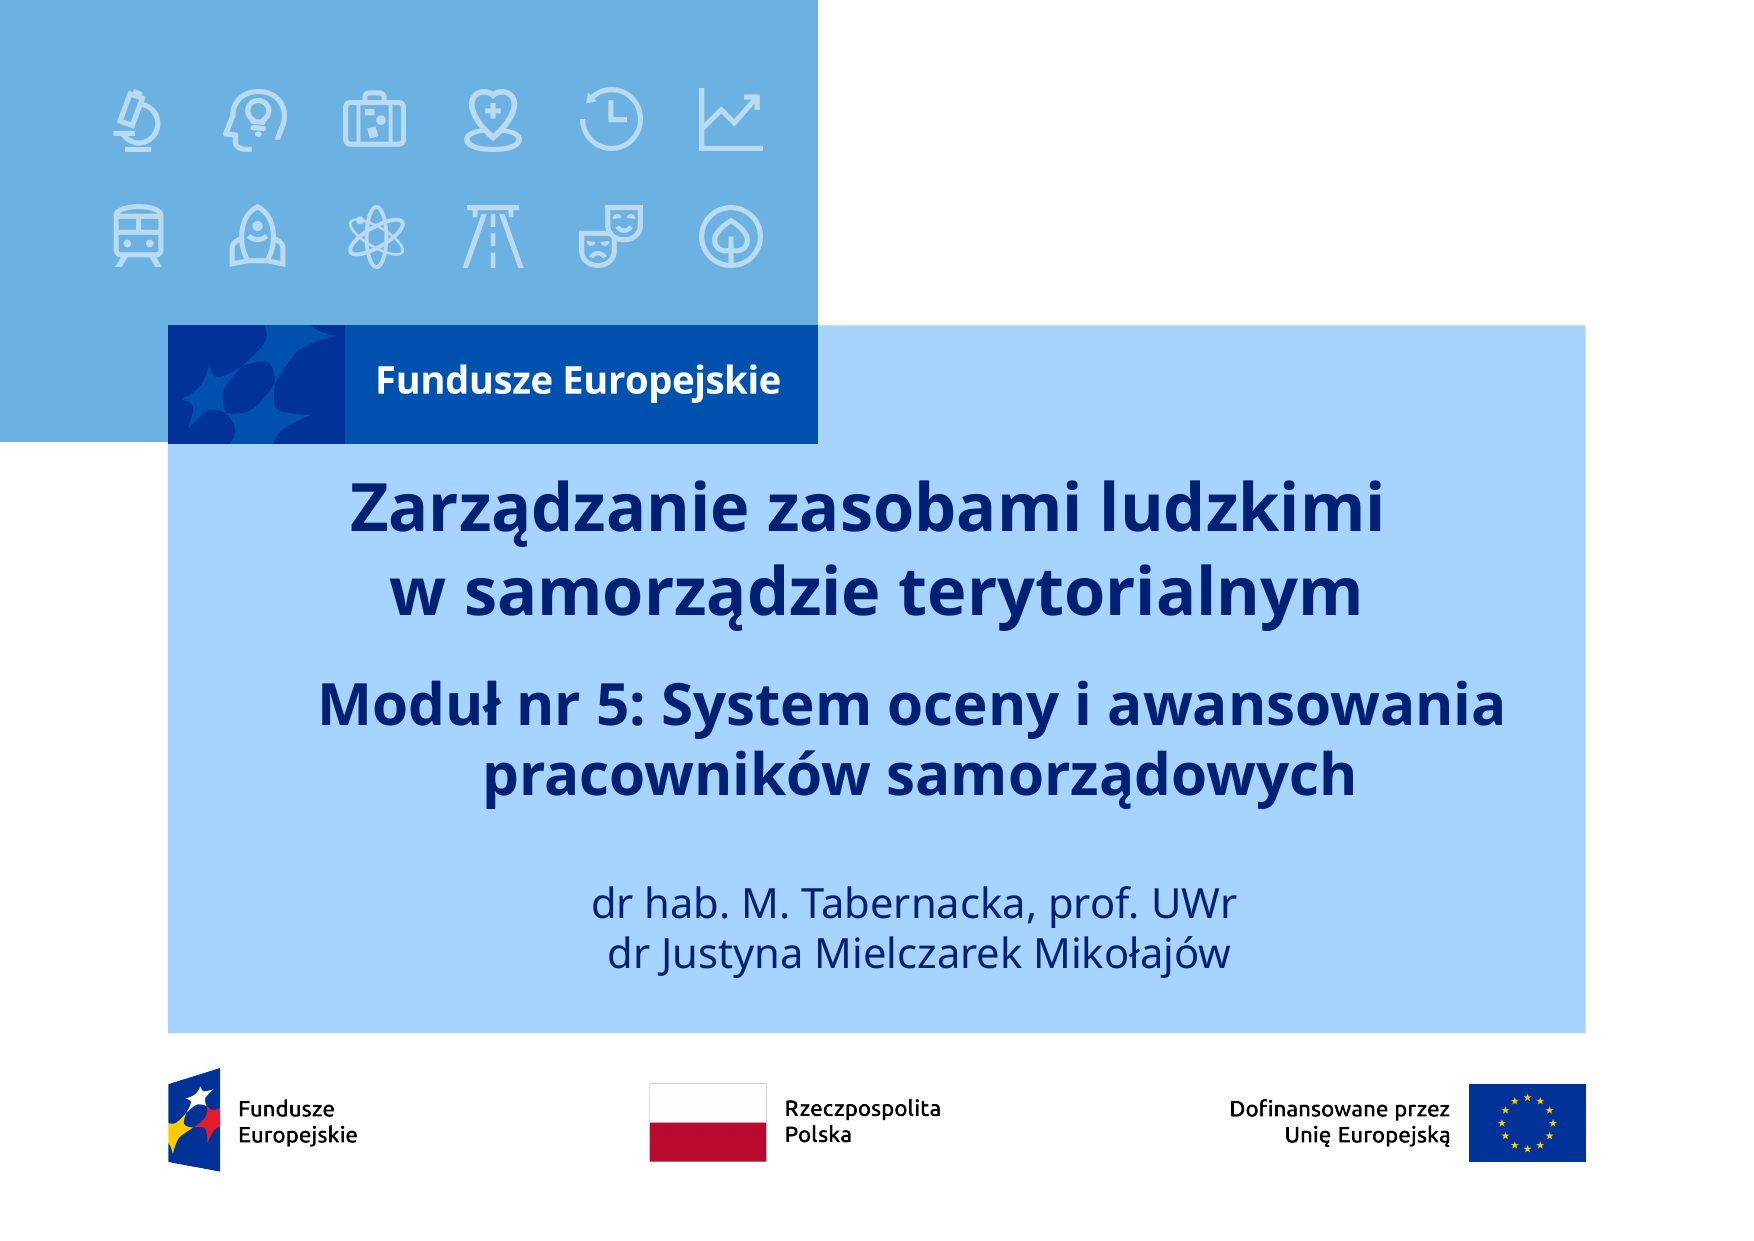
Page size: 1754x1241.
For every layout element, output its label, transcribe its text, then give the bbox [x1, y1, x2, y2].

text_box Zarządzanie zasobami ludzkimi w samorządzie terytorialnym [227, 461, 1527, 644]
picture [610, 1044, 979, 1201]
picture [1192, 1045, 1625, 1201]
picture [129, 1045, 396, 1201]
picture [168, 325, 818, 444]
title Moduł nr 5: System oceny i awansowania pracowników samorządowych dr hab. M. Tabernacka, prof. UWr dr Justyna Mielczarek Mikołajów [250, 667, 1589, 999]
